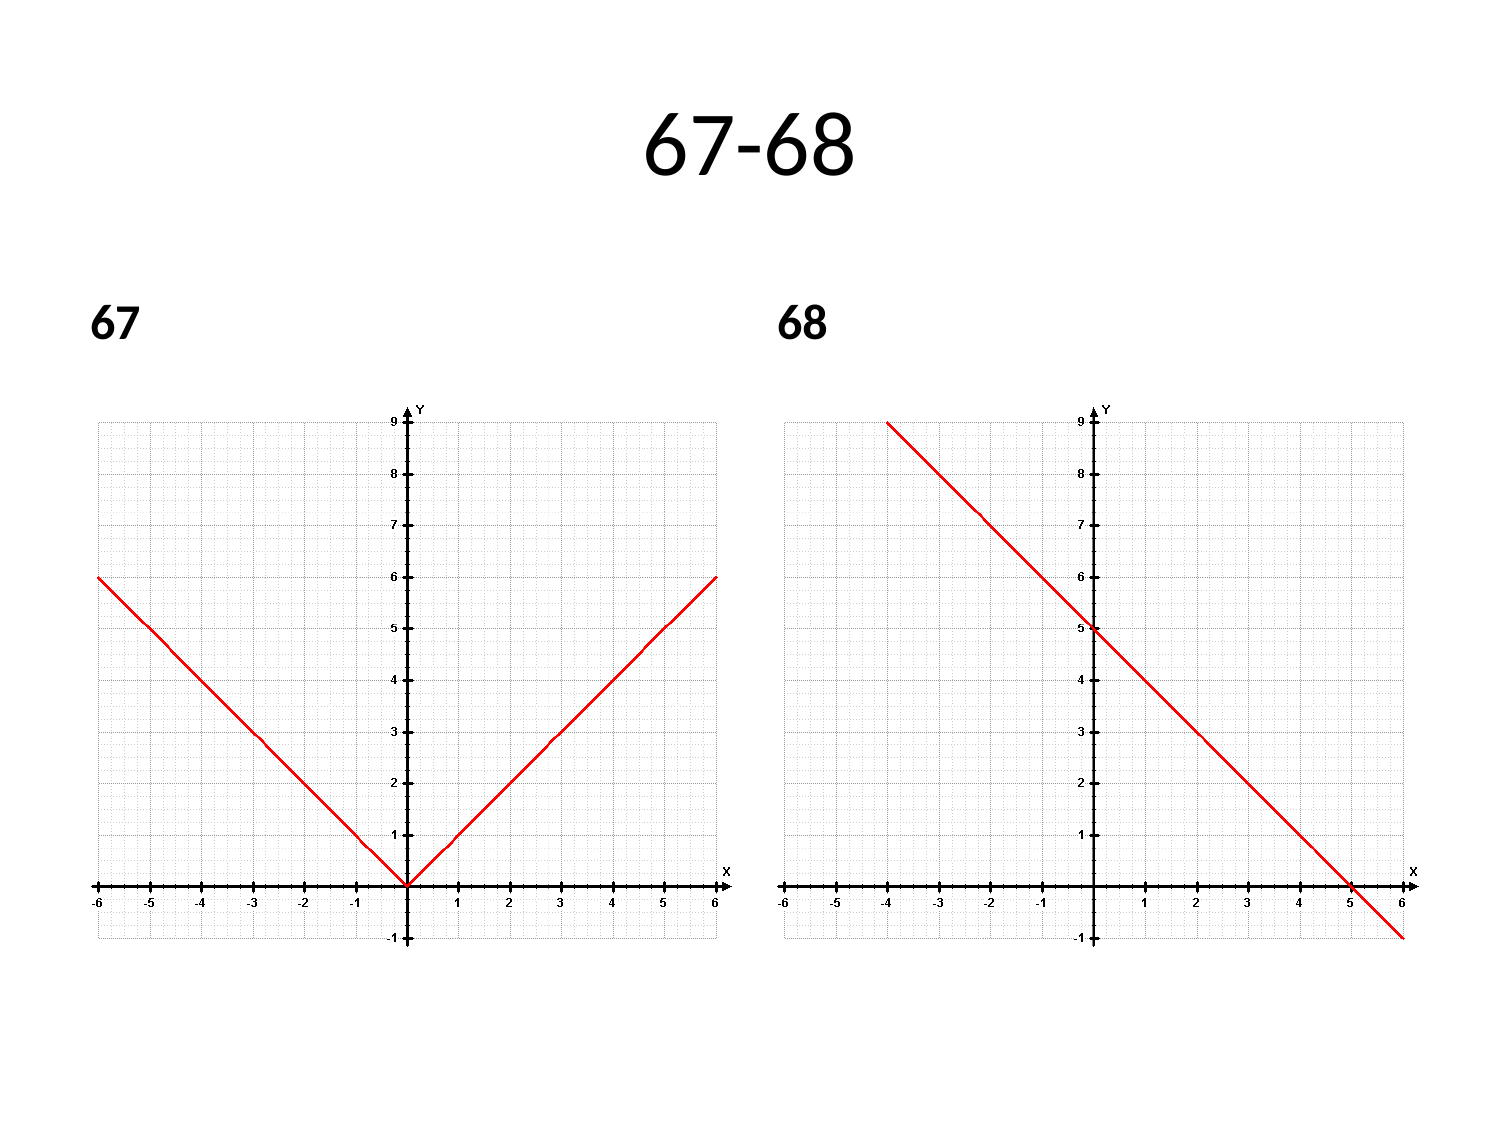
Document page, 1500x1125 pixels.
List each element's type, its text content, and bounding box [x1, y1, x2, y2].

title 67-68 [75, 45, 1425, 233]
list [761, 400, 1426, 961]
list 67 [75, 251, 738, 357]
list 68 [761, 251, 1425, 357]
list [74, 401, 738, 961]
